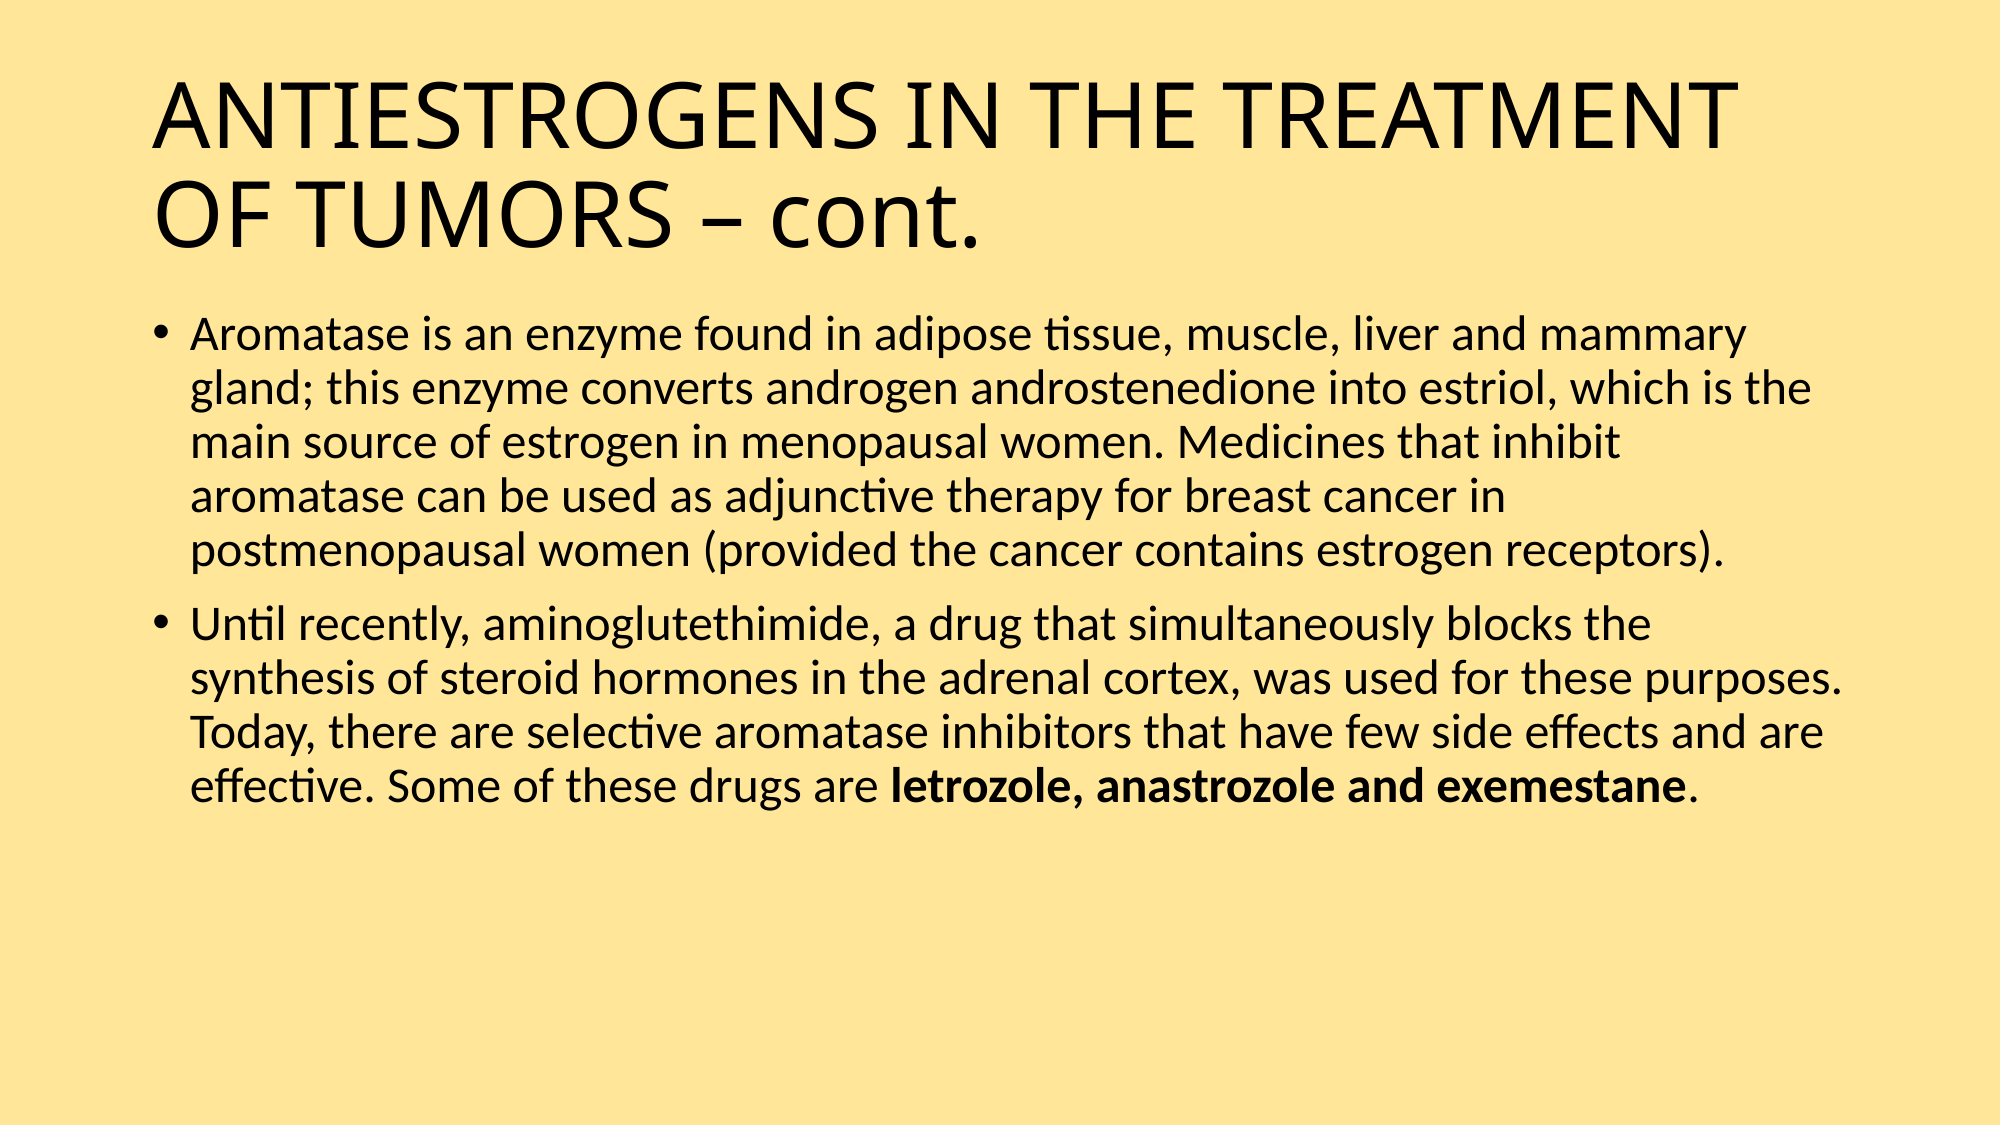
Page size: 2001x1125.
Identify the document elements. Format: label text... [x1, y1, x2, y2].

list Aromatase is an enzyme found in adipose tissue, muscle, liver and mammary gland; this enzyme converts androgen androstenedione into estriol, which is the main source of estrogen in menopausal women. Medicines that inhibit aromatase can be used as adjunctive therapy ­for breast cancer in postmenopausal women (provided the cancer contains estrogen receptors). Until recently, aminoglutethimide, a drug that simultaneously blocks the synthesis of steroid hormones in the adrenal cortex, was used for these purposes. Today, there are selective aromatase inhibitors that have few side effects and are effective. Some of these drugs are letrozole, anastrozole and exemestane. [137, 299, 1863, 1014]
title ANTIESTROGENS IN THE TREATMENT OF TUMORS – cont. [137, 59, 1863, 278]
